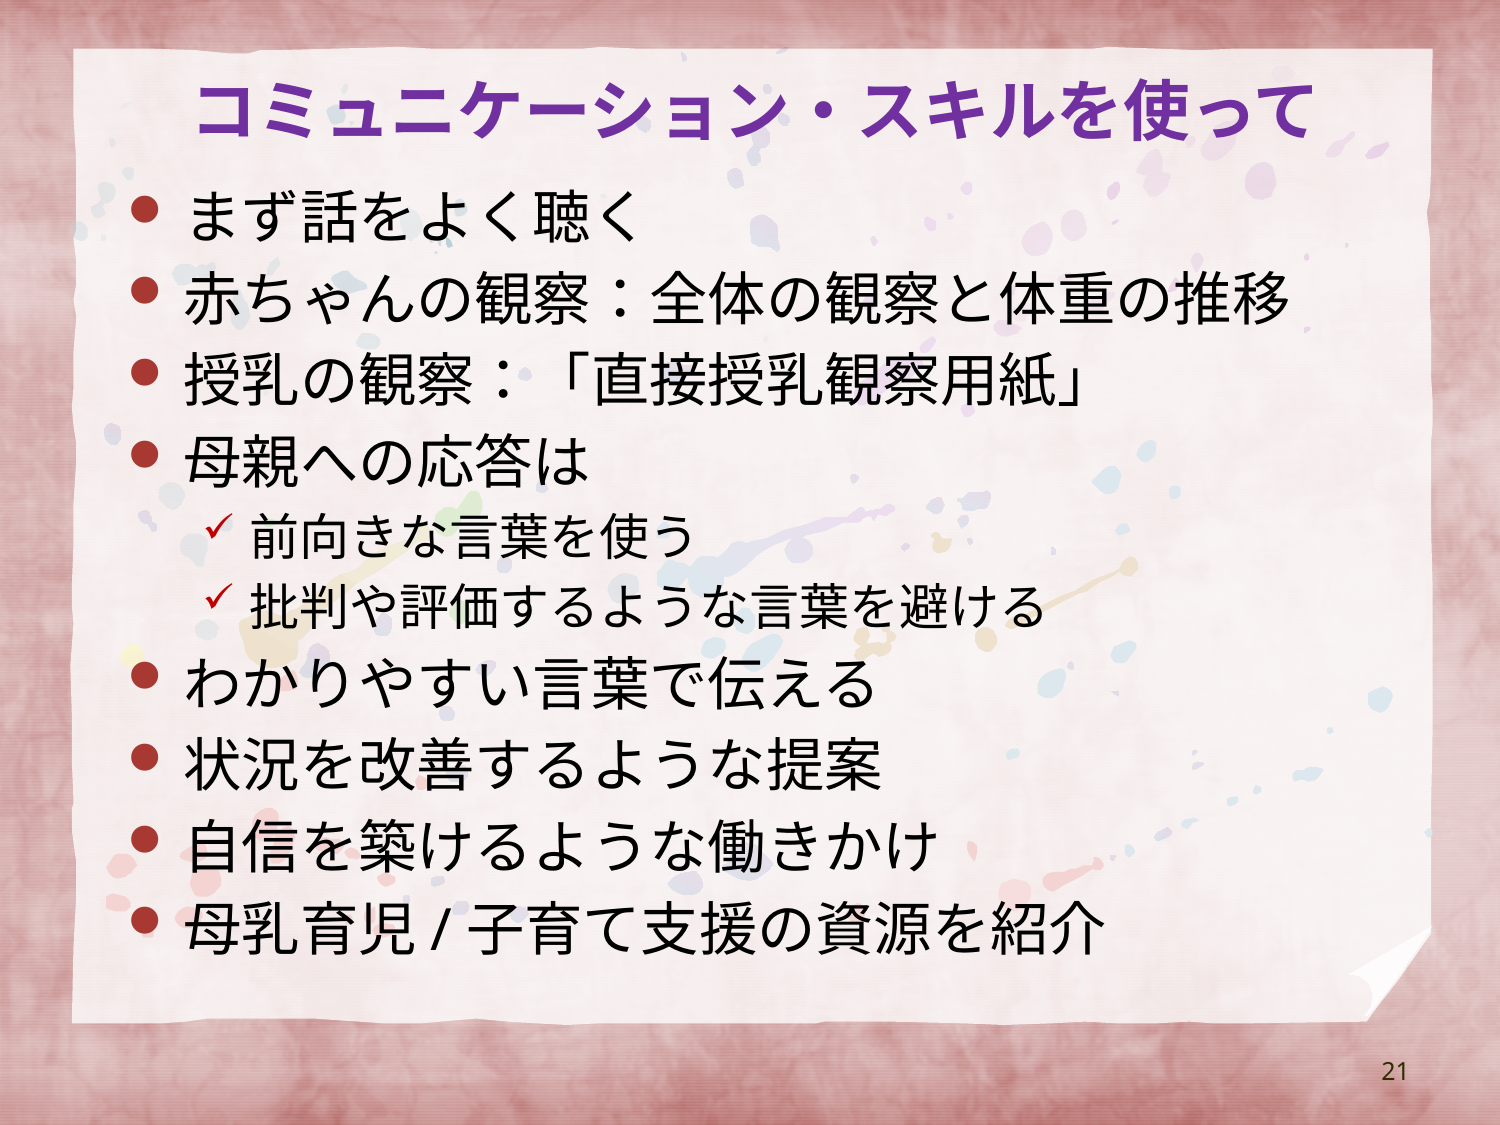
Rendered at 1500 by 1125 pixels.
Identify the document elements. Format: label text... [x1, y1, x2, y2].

slide_number 21 [1074, 1042, 1425, 1103]
list まず話をよく聴く 赤ちゃんの観察：全体の観察と体重の推移 授乳の観察：「直接授乳観察用紙」 母親への応答は 前向きな言葉を使う 批判や評価するような言葉を避ける わかりやすい言葉で伝える 状況を改善するような提案 自信を築けるような働きかけ 母乳育児/子育て支援の資源を紹介 [111, 172, 1450, 1024]
title コミュニケーション・スキルを使って [52, 89, 1460, 208]
